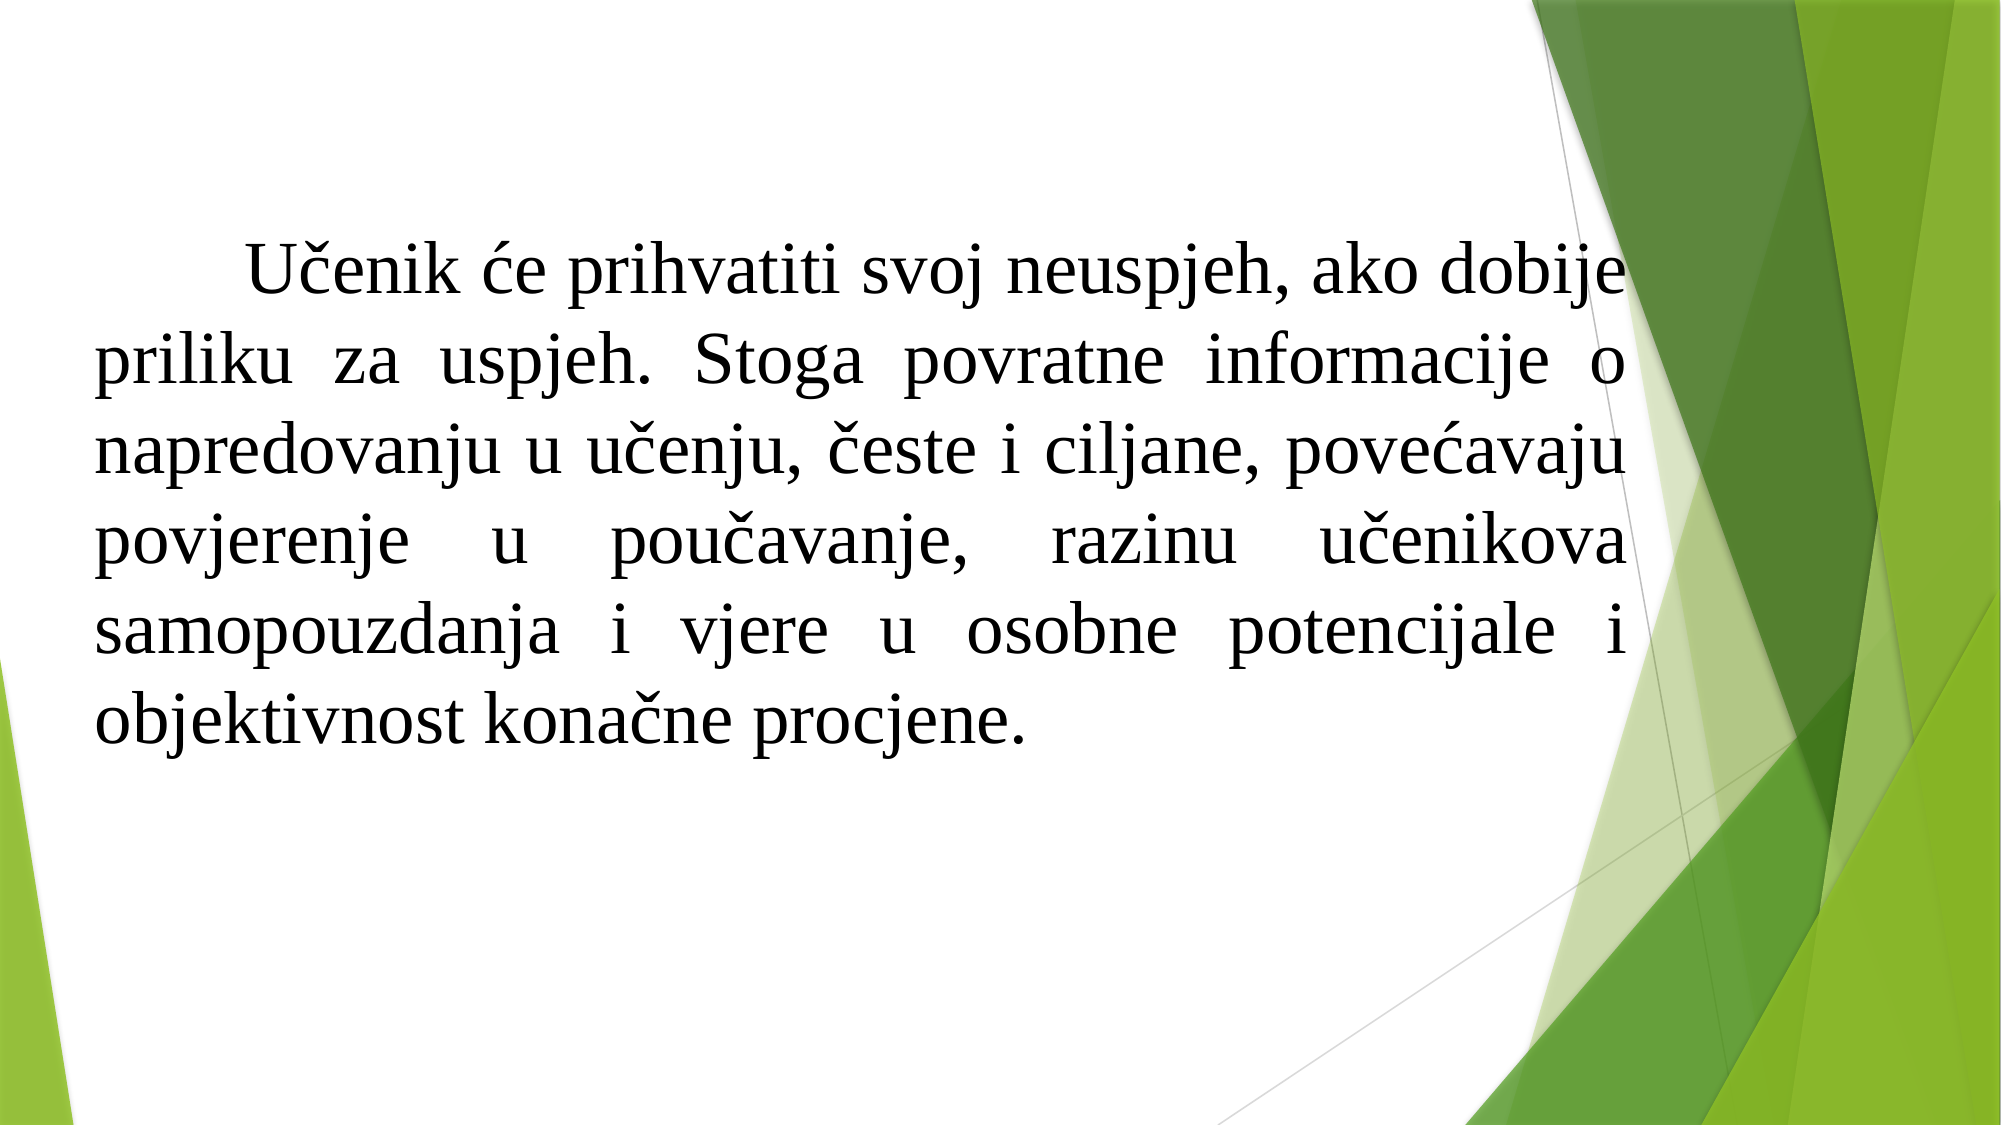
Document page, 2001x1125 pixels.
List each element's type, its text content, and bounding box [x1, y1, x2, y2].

text_box Učenik će prihvatiti svoj neuspjeh, ako dobije priliku za uspjeh. Stoga povratne informacije o napredovanju u učenju, česte i ciljane, povećavaju povjerenje u poučavanje, razinu učenikova samopouzdanja i vjere u osobne potencijale i objektivnost konačne procjene. [79, 211, 1644, 766]
